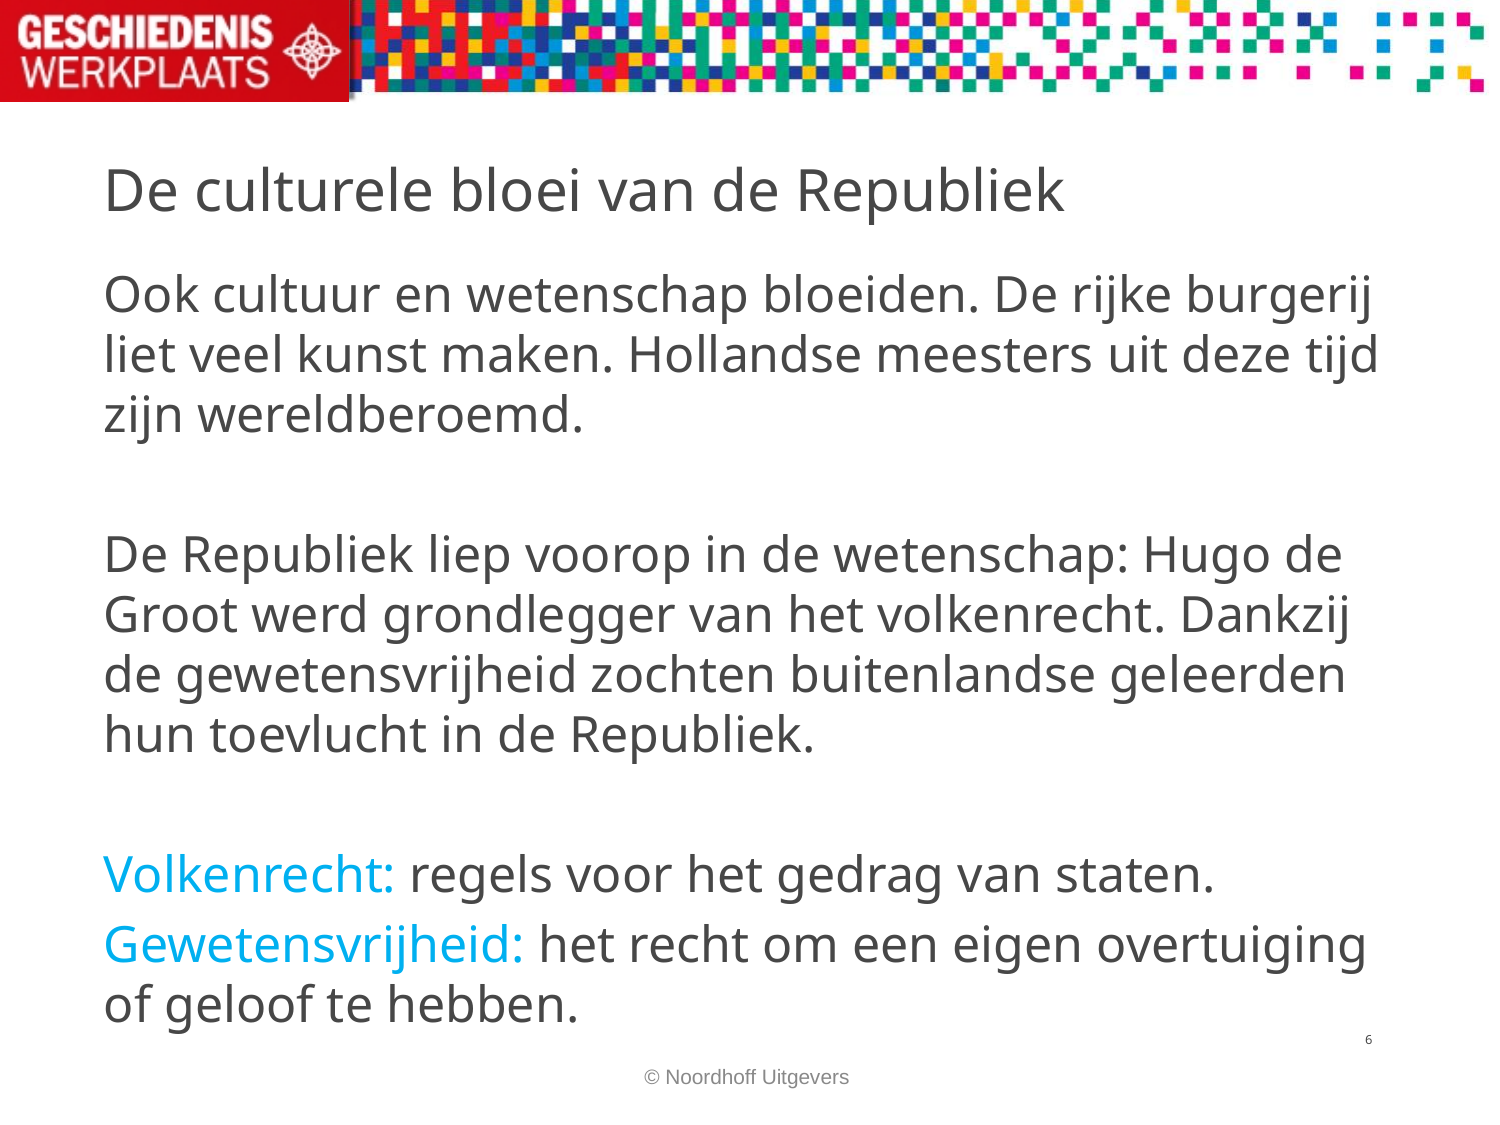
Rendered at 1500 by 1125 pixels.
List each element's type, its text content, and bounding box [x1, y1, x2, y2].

slide_number 6 [1325, 1025, 1388, 1063]
picture [0, 0, 1500, 1125]
title De culturele bloei van de Republiek [103, 145, 1401, 256]
text_box © Noordhoff Uitgevers [512, 1045, 988, 1106]
list Ook cultuur en wetenschap bloeiden. De rijke burgerij liet veel kunst maken. Hollandse meesters uit deze tijd zijn wereldberoemd. De Republiek liep voorop in de wetenschap: Hugo de Groot werd grondlegger van het volkenrecht. Dankzij de gewetensvrijheid zochten buitenlandse geleerden hun toevlucht in de Republiek. Volkenrecht: regels voor het gedrag van staten. Gewetensvrijheid: het recht om een eigen overtuiging of geloof te hebben. [103, 256, 1401, 941]
